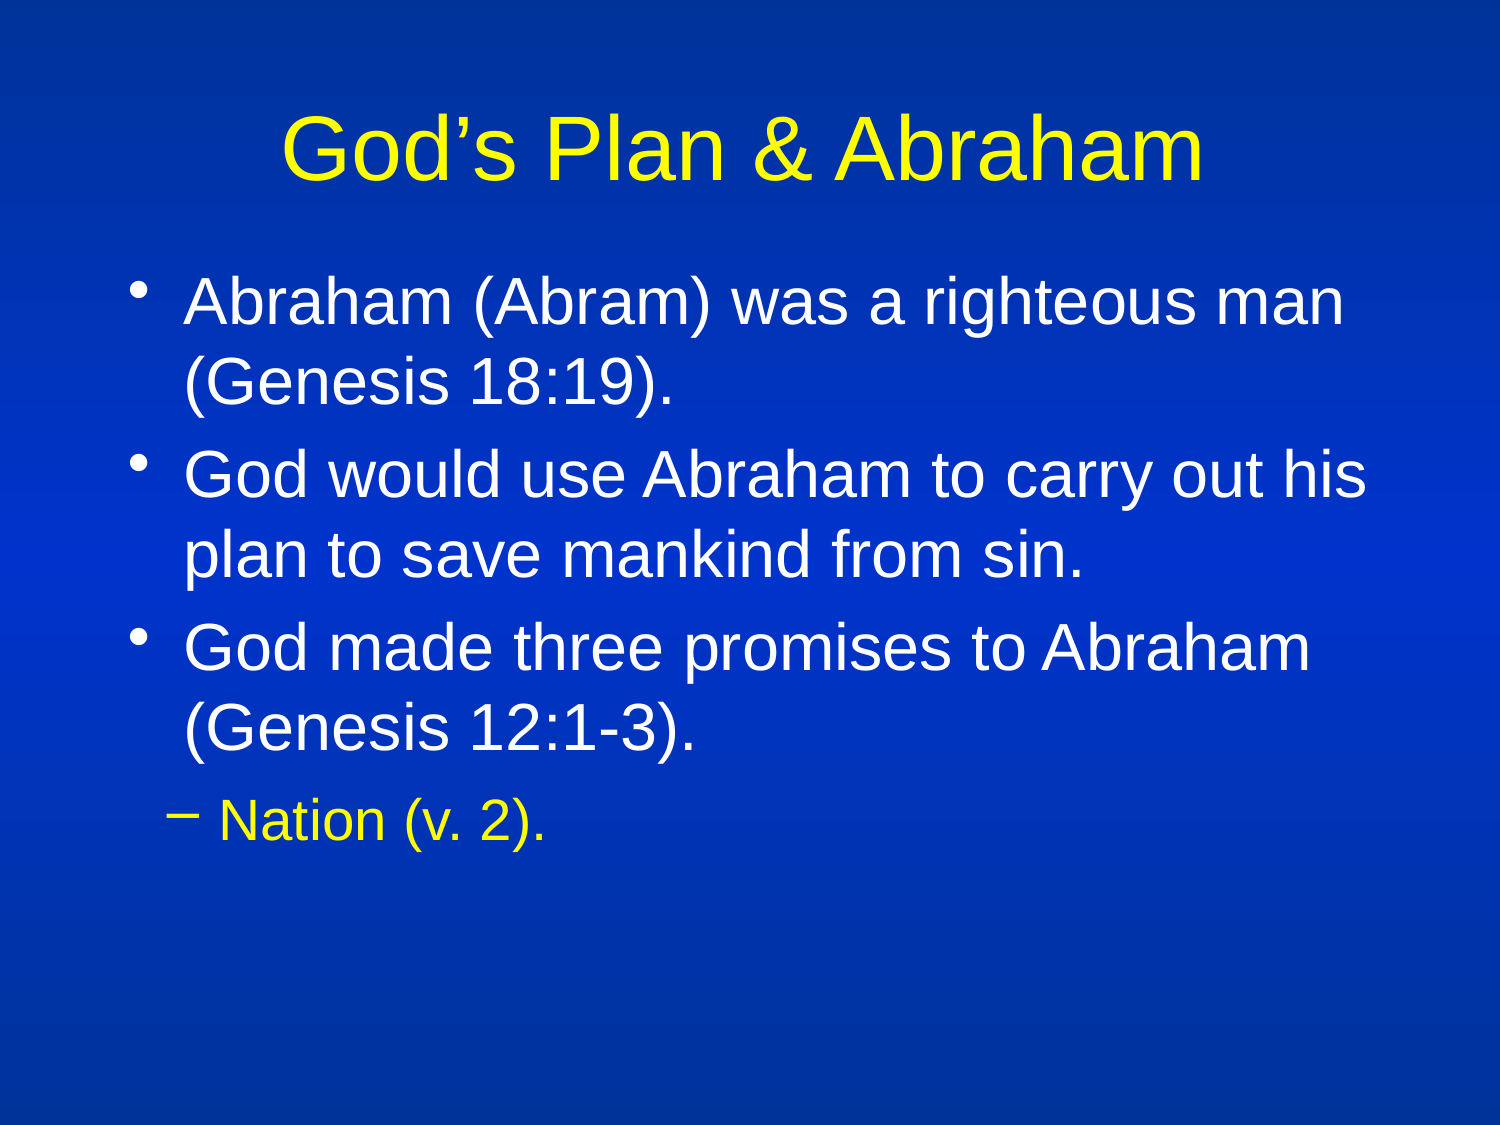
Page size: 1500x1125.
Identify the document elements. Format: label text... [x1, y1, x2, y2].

text_box Nation (v. 2). [112, 774, 1500, 930]
list Abraham (Abram) was a righteous man (Genesis 18:19). God would use Abraham to carry out his plan to save mankind from sin. God made three promises to Abraham (Genesis 12:1-3). [112, 249, 1438, 774]
title God’s Plan & Abraham [50, 50, 1438, 238]
